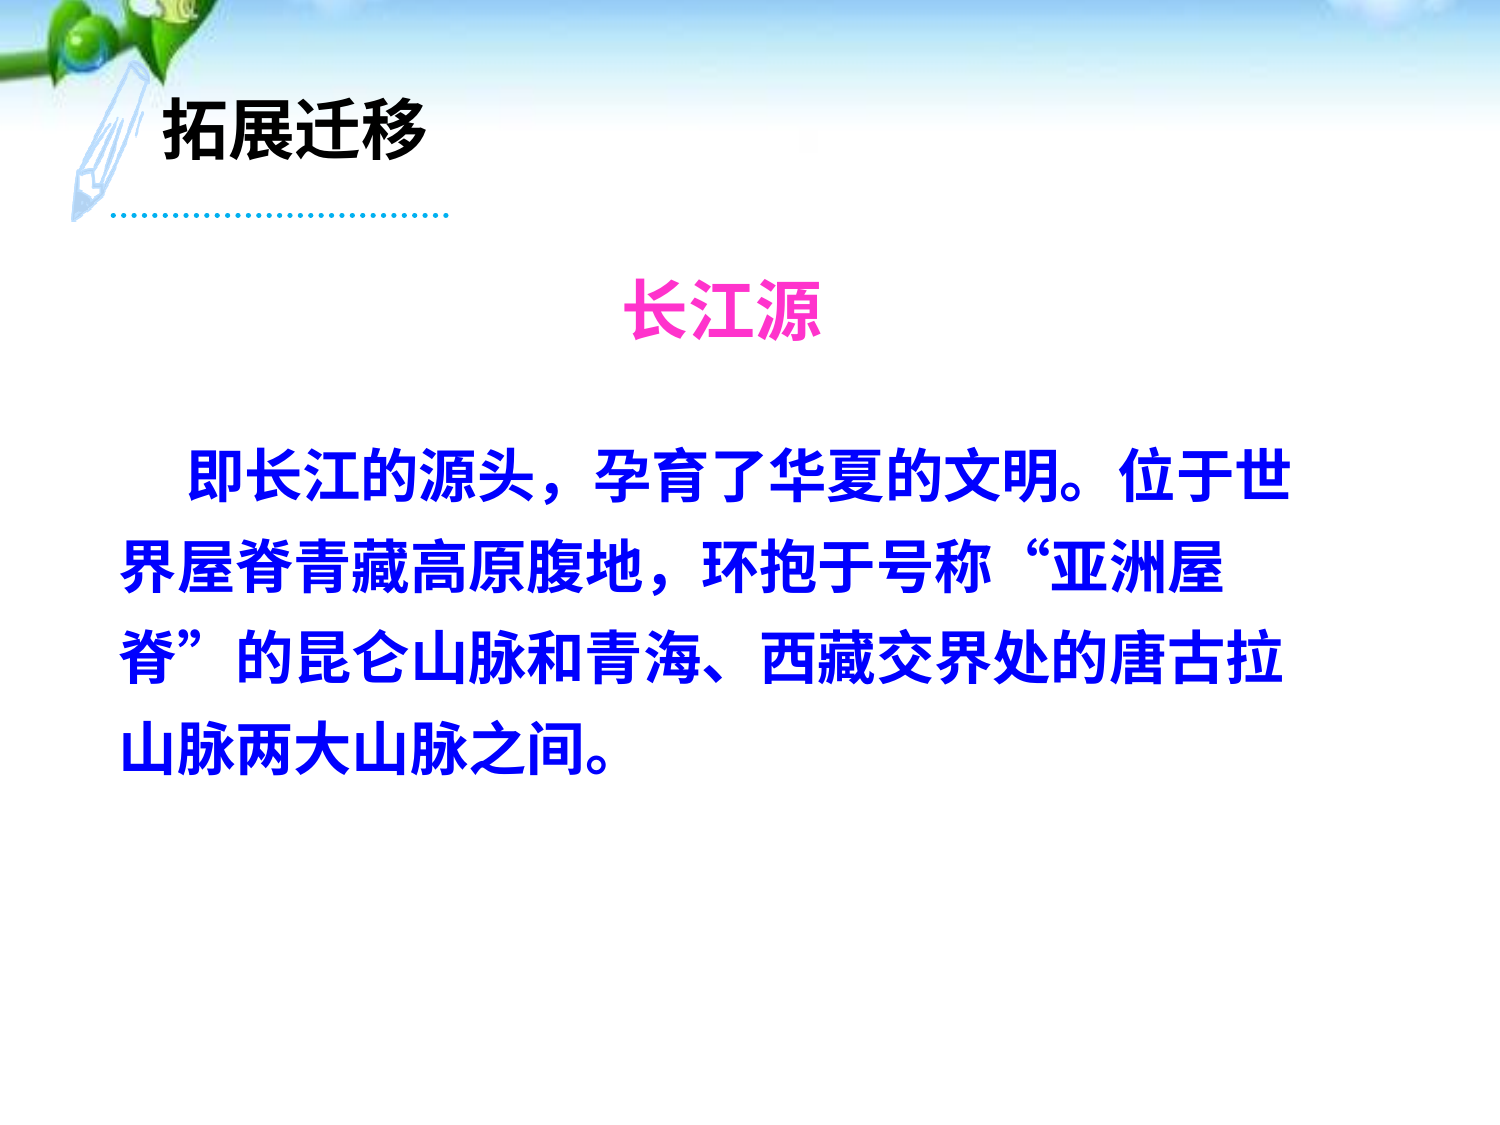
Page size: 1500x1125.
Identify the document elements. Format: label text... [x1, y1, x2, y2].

text_box 即长江的源头，孕育了华夏的文明。位于世界屋脊青藏高原腹地，环抱于号称“亚洲屋脊”的昆仑山脉和青海、西藏交界处的唐古拉山脉两大山脉之间。 [107, 412, 1344, 788]
picture [0, 0, 1500, 1125]
text_box 长江源 [357, 263, 1087, 355]
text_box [71, 60, 458, 223]
